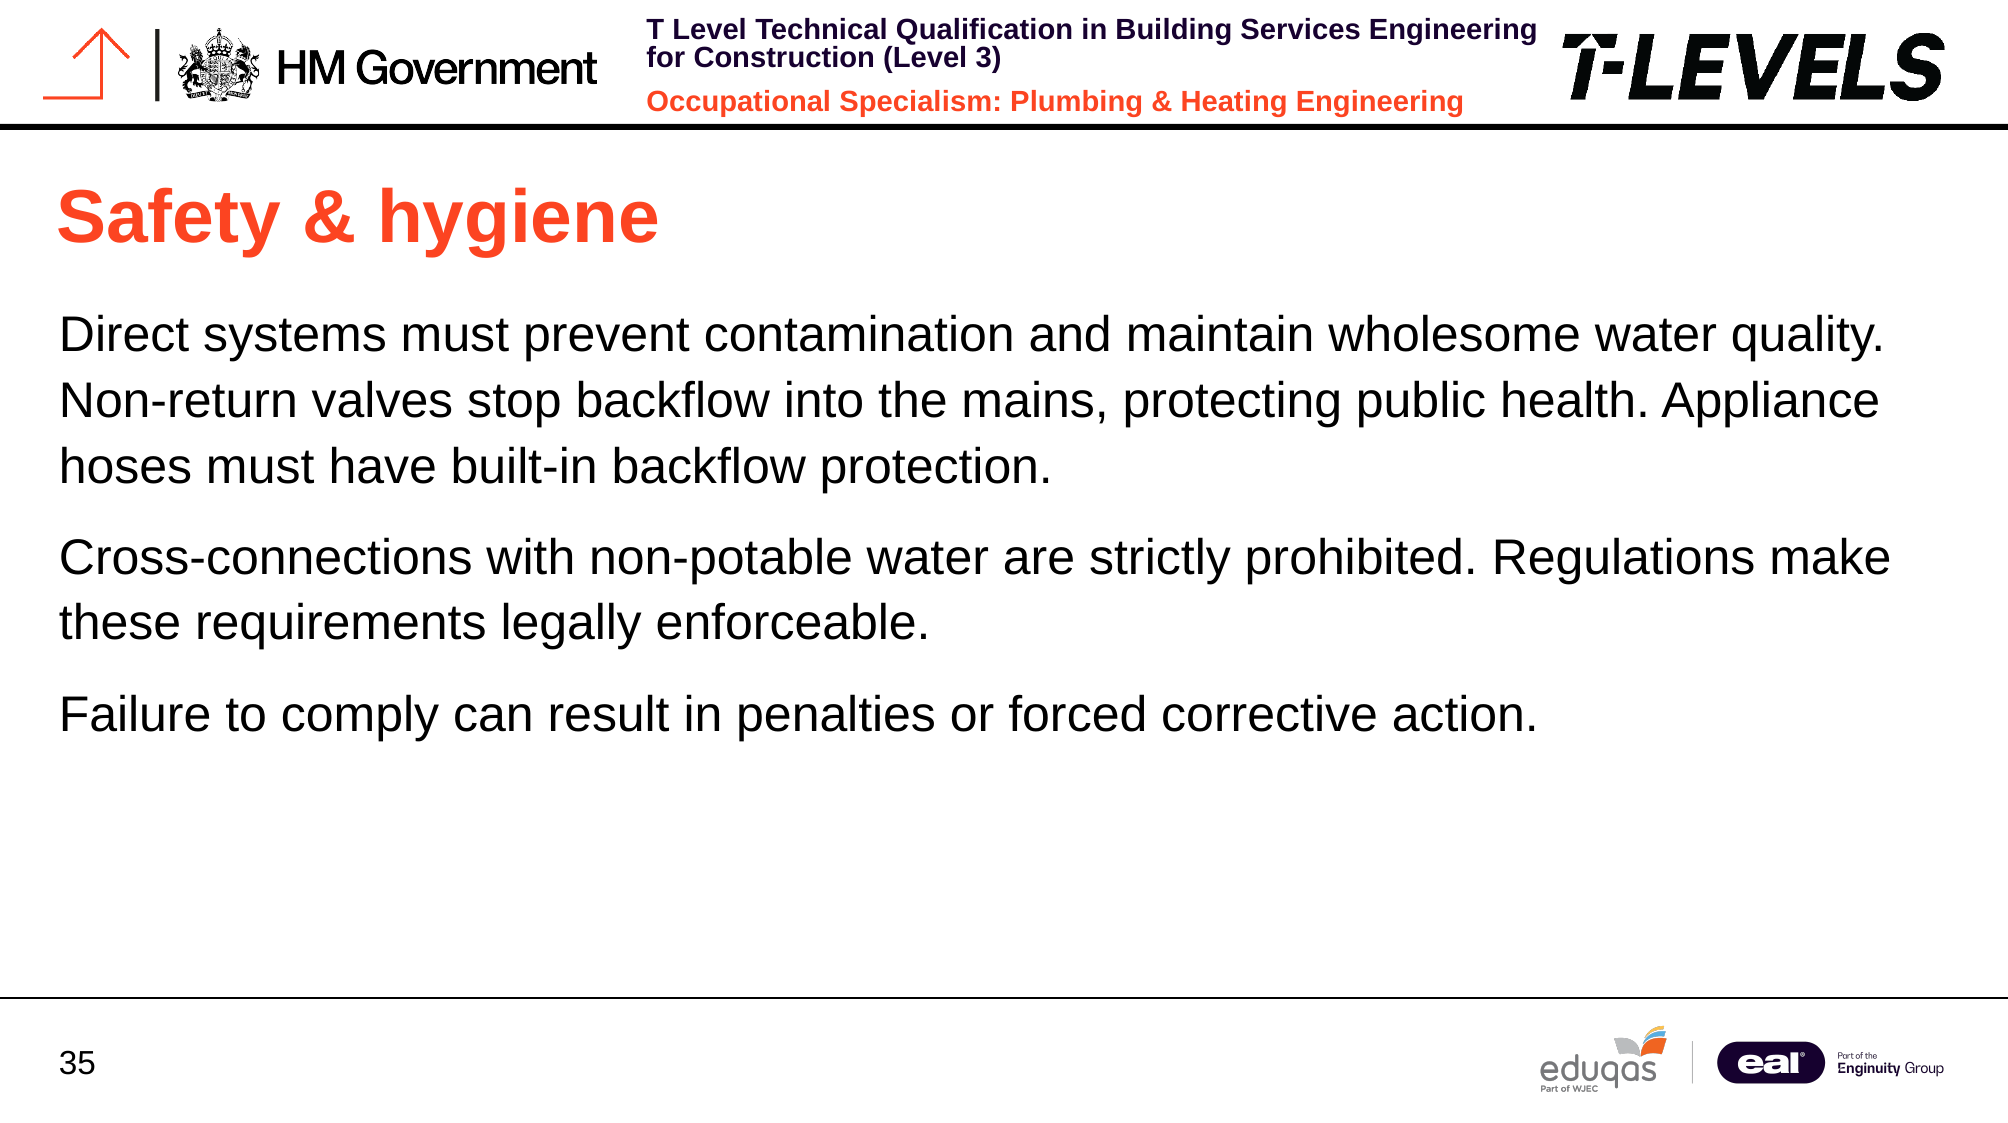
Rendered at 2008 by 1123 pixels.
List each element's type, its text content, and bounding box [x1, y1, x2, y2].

picture [1535, 1021, 1949, 1097]
title Safety & hygiene [41, 111, 1949, 314]
picture [38, 27, 136, 100]
picture [155, 28, 597, 102]
list Direct systems must prevent contamination and maintain wholesome water quality. Non-return valves stop backflow into the mains, protecting public health. Appliance hoses must have built-in backflow protection. Cross-connections with non-potable water are strictly prohibited. Regulations make these requirements legally enforceable. Failure to comply can result in penalties or forced corrective action. [59, 295, 1949, 975]
picture [1543, 25, 1964, 108]
